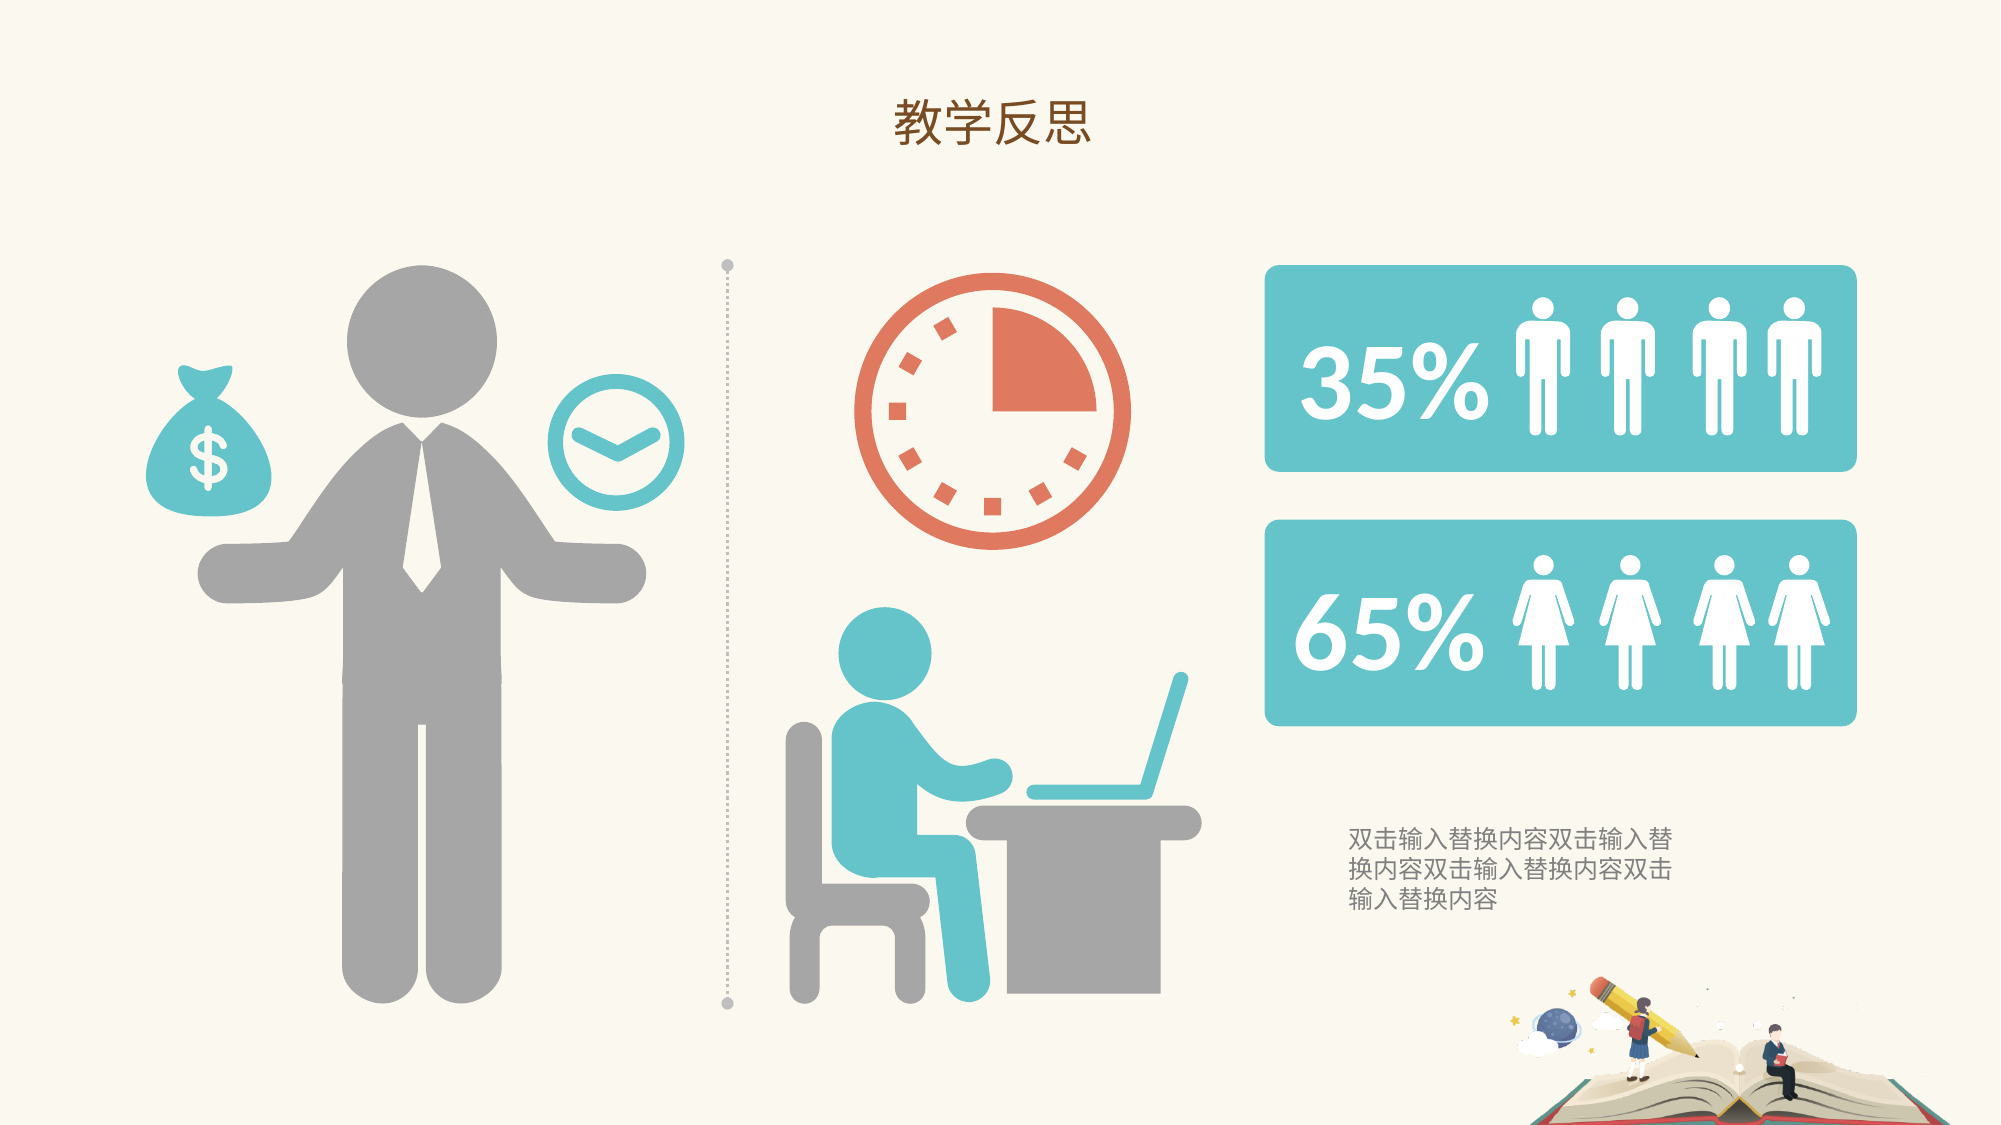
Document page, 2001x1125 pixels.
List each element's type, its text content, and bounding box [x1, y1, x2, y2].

text_box 教学反思 [663, 84, 1324, 160]
picture [1505, 947, 1992, 1125]
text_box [831, 607, 1016, 1003]
text_box 65% [1273, 559, 1506, 694]
text_box [1263, 264, 1858, 473]
text_box 双击输入替换内容双击输入替换内容双击输入替换内容双击输入替换内容 [1334, 816, 1690, 921]
text_box [785, 721, 831, 1004]
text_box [647, 373, 685, 511]
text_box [1516, 297, 1822, 436]
text_box [1263, 518, 1858, 728]
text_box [197, 265, 647, 1004]
text_box [1026, 671, 1189, 800]
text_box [1511, 554, 1831, 691]
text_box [105, 360, 324, 526]
text_box 35% [1278, 308, 1511, 442]
text_box [1016, 805, 1202, 994]
text_box [854, 272, 1132, 550]
